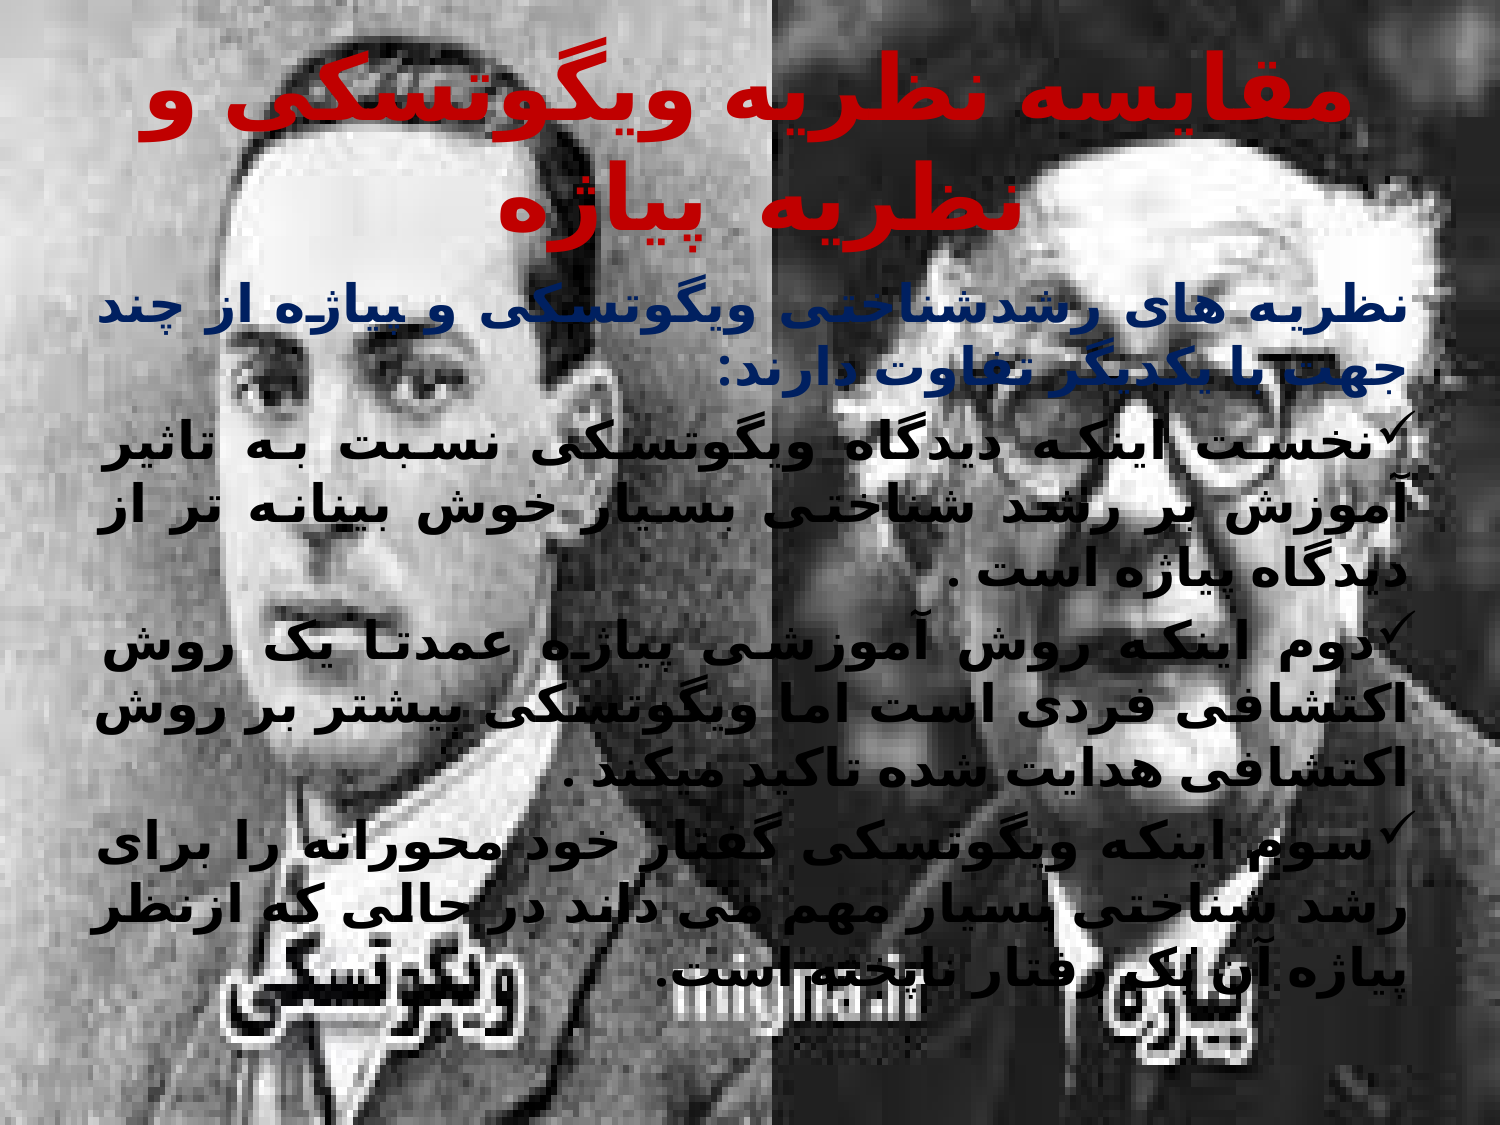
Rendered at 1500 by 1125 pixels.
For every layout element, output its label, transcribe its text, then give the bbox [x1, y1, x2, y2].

title مقایسه نظریه ویگوتسکی و نظریه پیاژه [75, 45, 1425, 233]
list نظریه های رشدشناختی ویگوتسکی و ‍‍‍‍‍‍‍‍پیاژه از چند جهت با یکدیگر تفاوت دارند: نخست اینکه دیدگاه ویگوتسکی نسبت به تاثیر آموزش بر رشد شناختی بسیار خوش بینانه تر از دیدگاه پیاژه است . دوم اینکه روش آموزشی پیاژه عمدتا یک روش اکتشافی فردی است اما ویگوتسکی بیشتر بر روش اکتشافی هدایت شده تاکید میکند . سوم اینکه ویگوتسکی گفتار خود محورانه را برای رشد شناختی بسیار مهم می داند در حالی که ازنظر پیاژه آن یک رفتار ناپخته است. [75, 262, 1425, 1005]
picture [0, 0, 1500, 1125]
